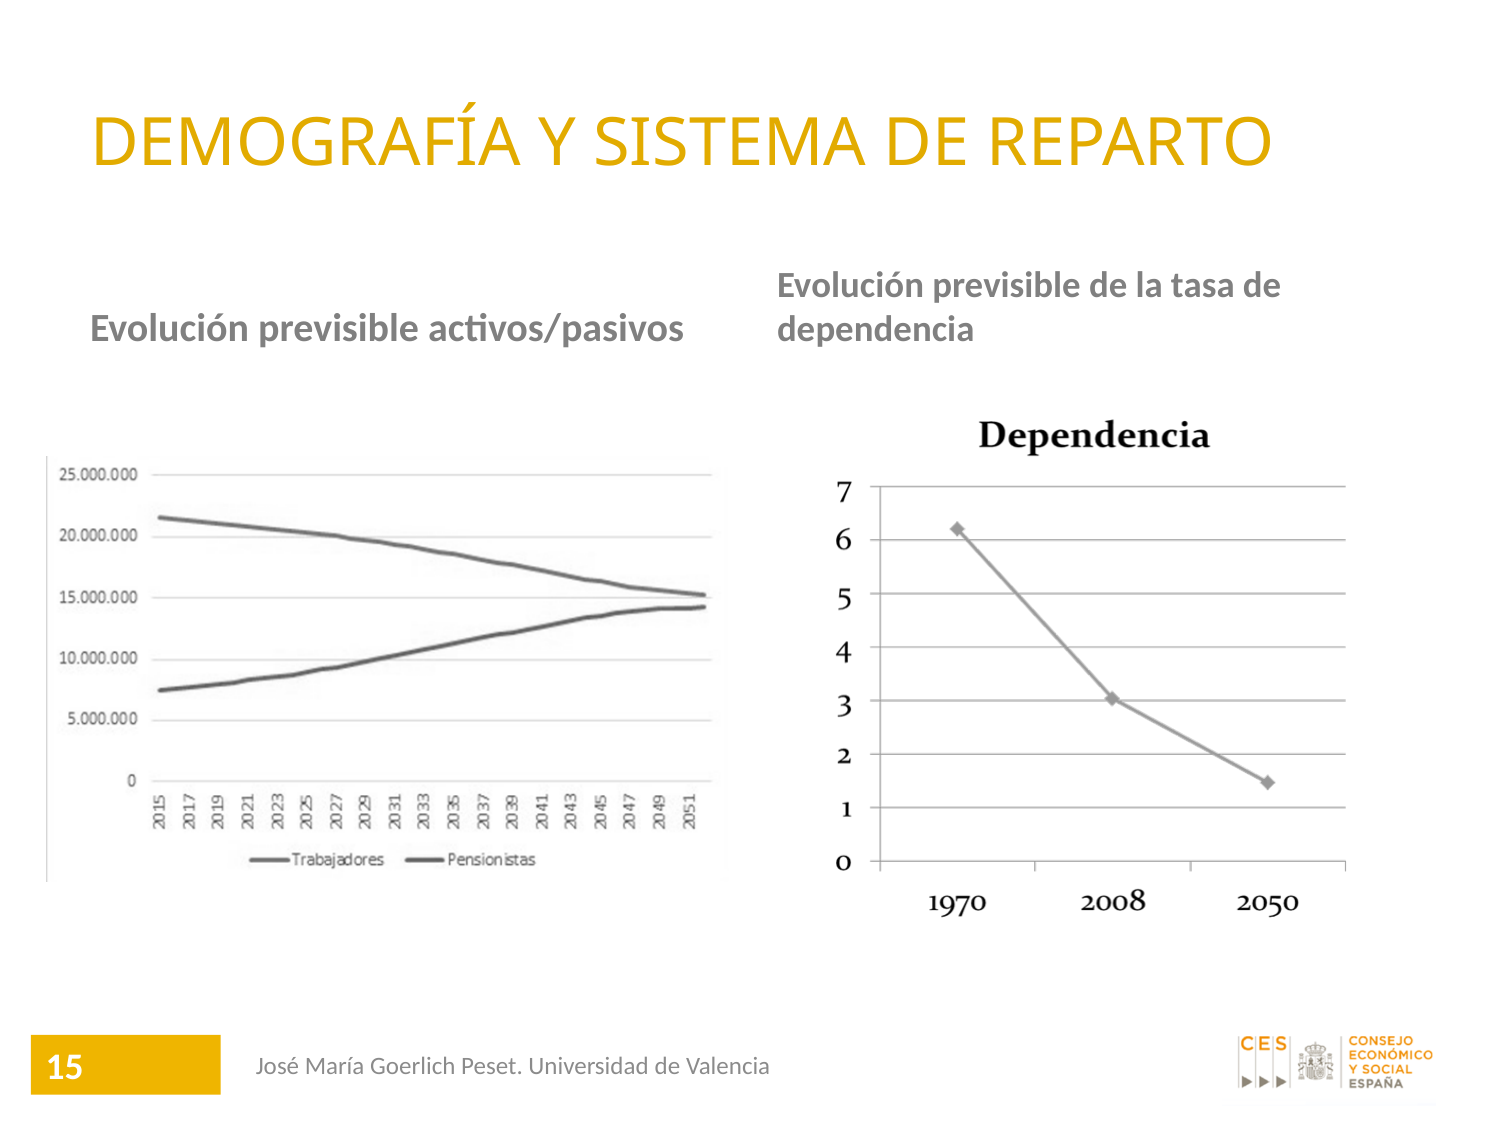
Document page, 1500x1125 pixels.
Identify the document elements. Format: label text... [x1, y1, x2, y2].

list Evolución previsible activos/pasivos [75, 251, 738, 357]
list Evolución previsible de la tasa de dependencia [761, 251, 1425, 357]
picture [1222, 1017, 1436, 1106]
title demografía y sistema de reparto [75, 45, 1425, 233]
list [823, 398, 1364, 929]
footer José María Goerlich Peset. Universidad de Valencia [206, 1035, 821, 1095]
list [46, 455, 729, 883]
